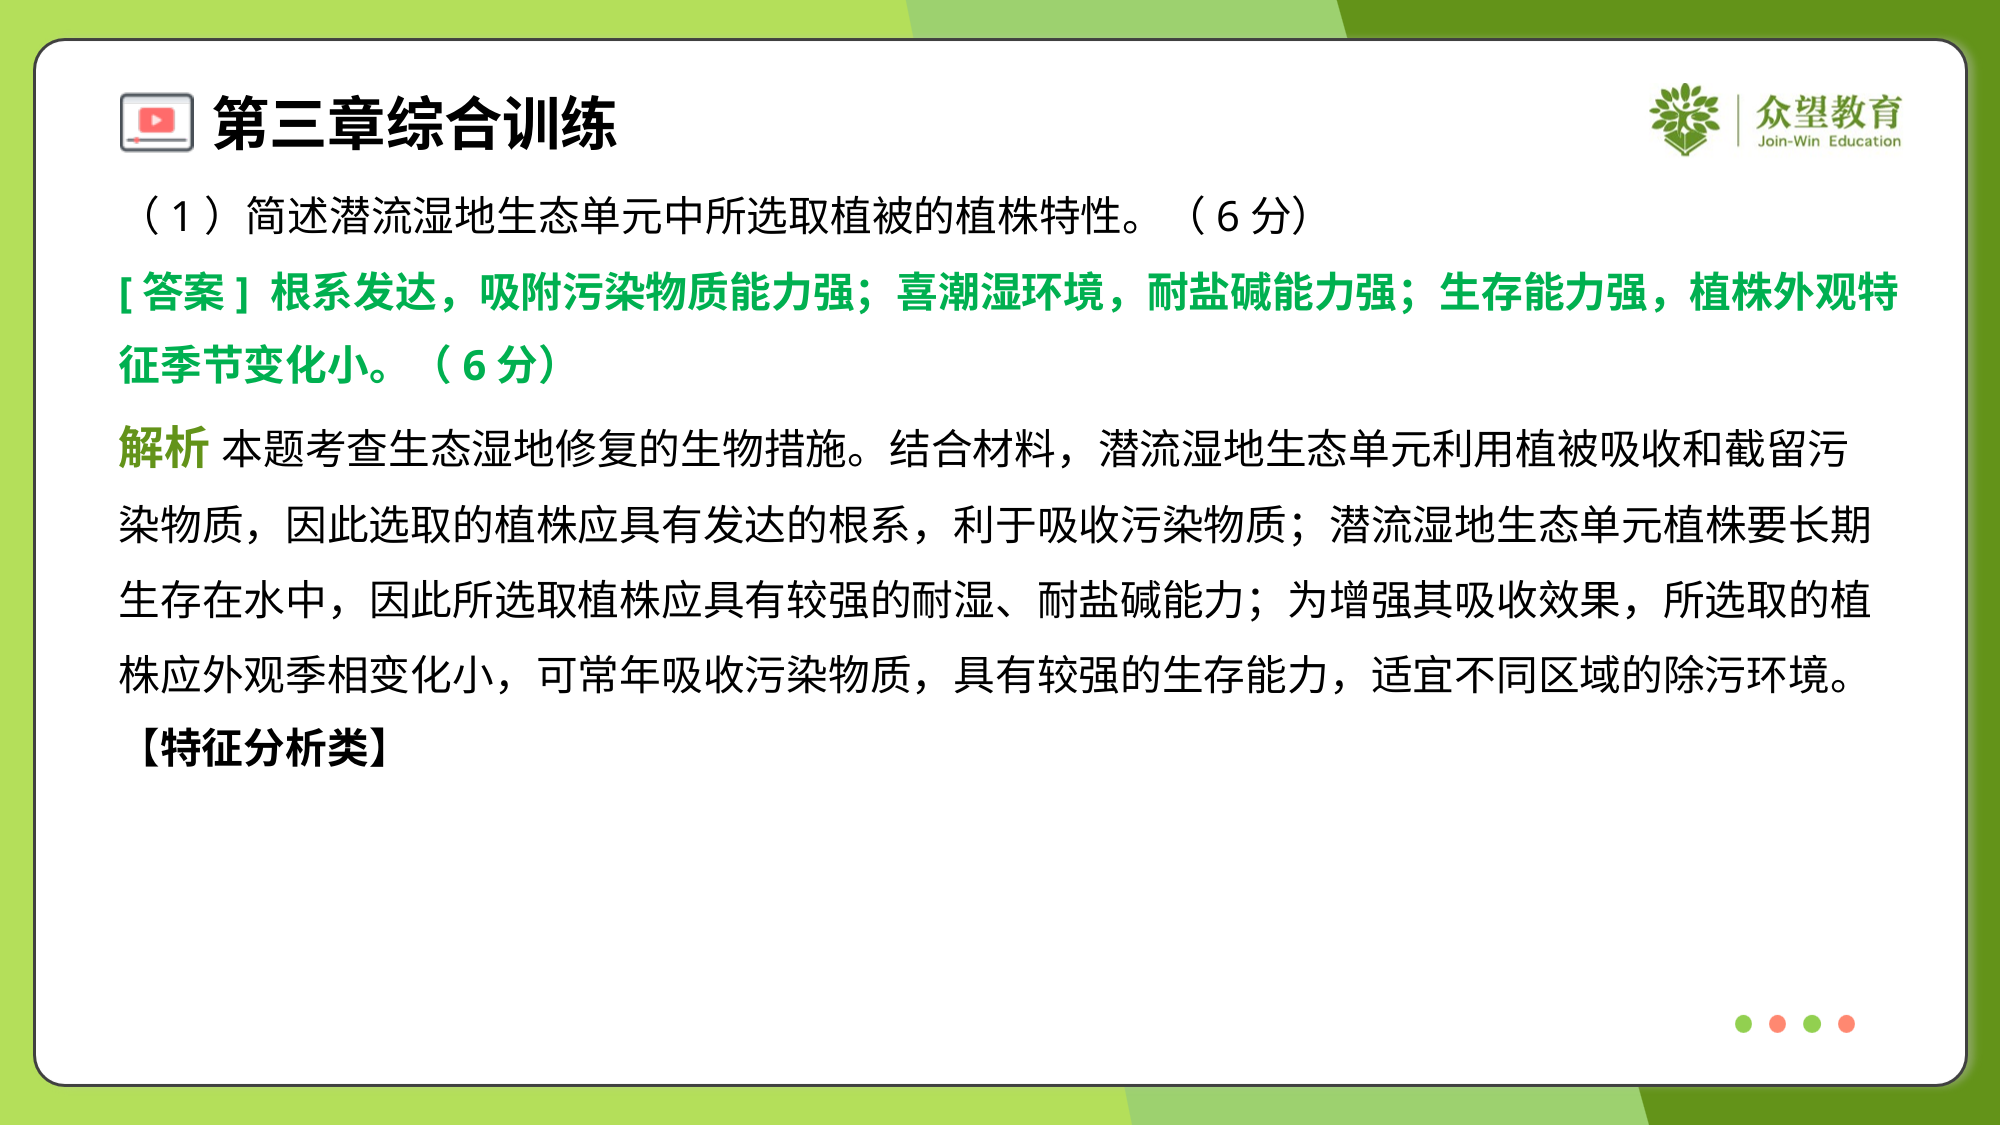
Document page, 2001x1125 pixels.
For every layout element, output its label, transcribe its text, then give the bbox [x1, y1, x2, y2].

text_box 解析 本题考查生态湿地修复的生物措施。结合材料，潜流湿地生态单元利用植被吸收和截留污 染物质，因此选取的植株应具有发达的根系，利于吸收污染物质；潜流湿地生态单元植株要长期 生存在水中，因此所选取植株应具有较强的耐湿、耐盐碱能力；为增强其吸收效果，所选取的植 株应外观季相变化小，可常年吸收污染物质，具有较强的生存能力，适宜不同区域的除污环境。 【特征分析类】 [118, 396, 1883, 765]
text_box （1）简述潜流湿地生态单元中所选取植被的植株特性。（6分） [118, 164, 1883, 232]
picture [0, 0, 2000, 1125]
text_box [答案] 根系发达，吸附污染物质能力强；喜潮湿环境，耐盐碱能力强；生存能力强，植株外观特 征季节变化小。（6分） [118, 240, 1883, 382]
